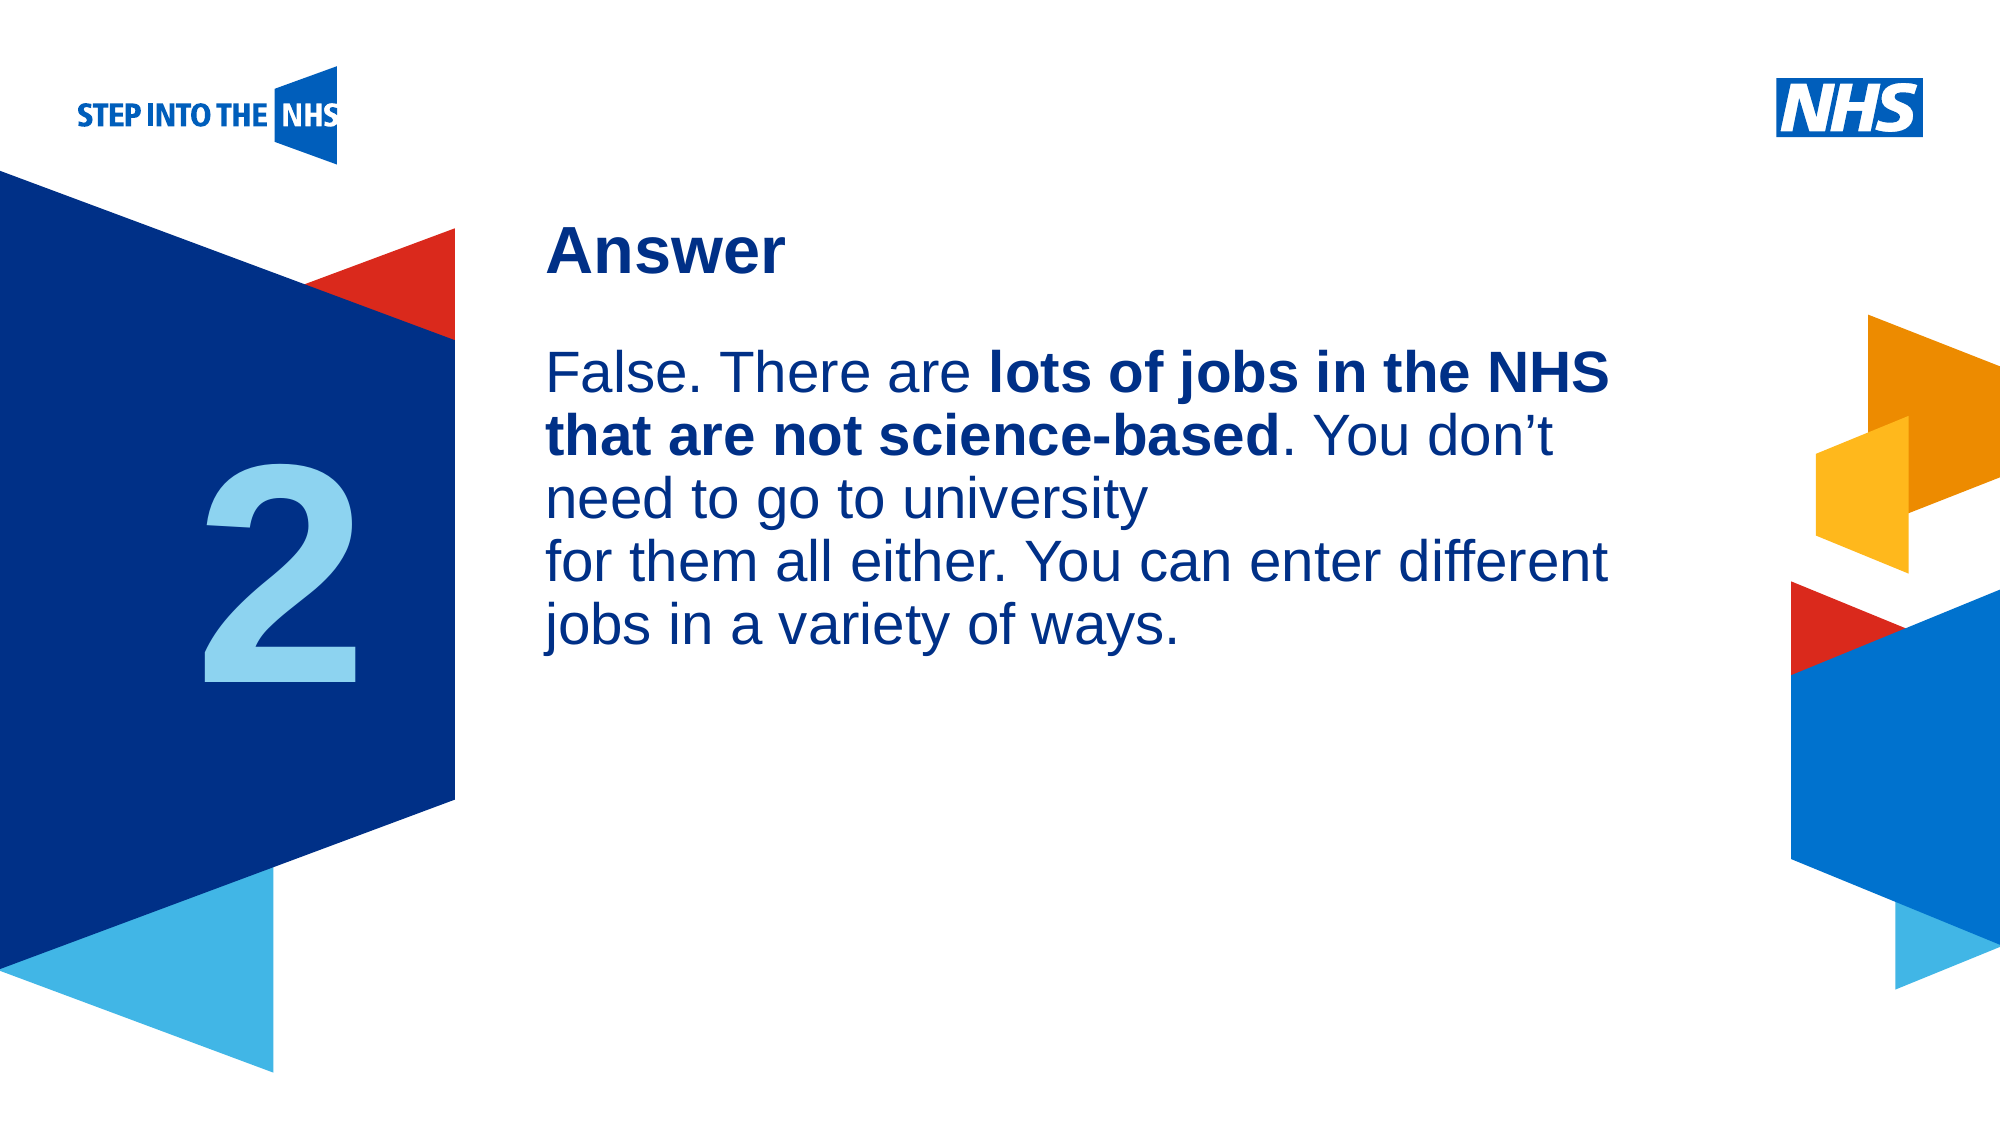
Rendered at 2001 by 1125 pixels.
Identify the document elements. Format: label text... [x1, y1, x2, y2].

title Answer [545, 216, 1812, 307]
text_box False. There are lots of jobs in the NHS that are not science-based. You don’t need to go to university for them all either. You can enter different jobs in a variety of ways. [545, 342, 1626, 937]
text_box 2 [194, 412, 401, 713]
